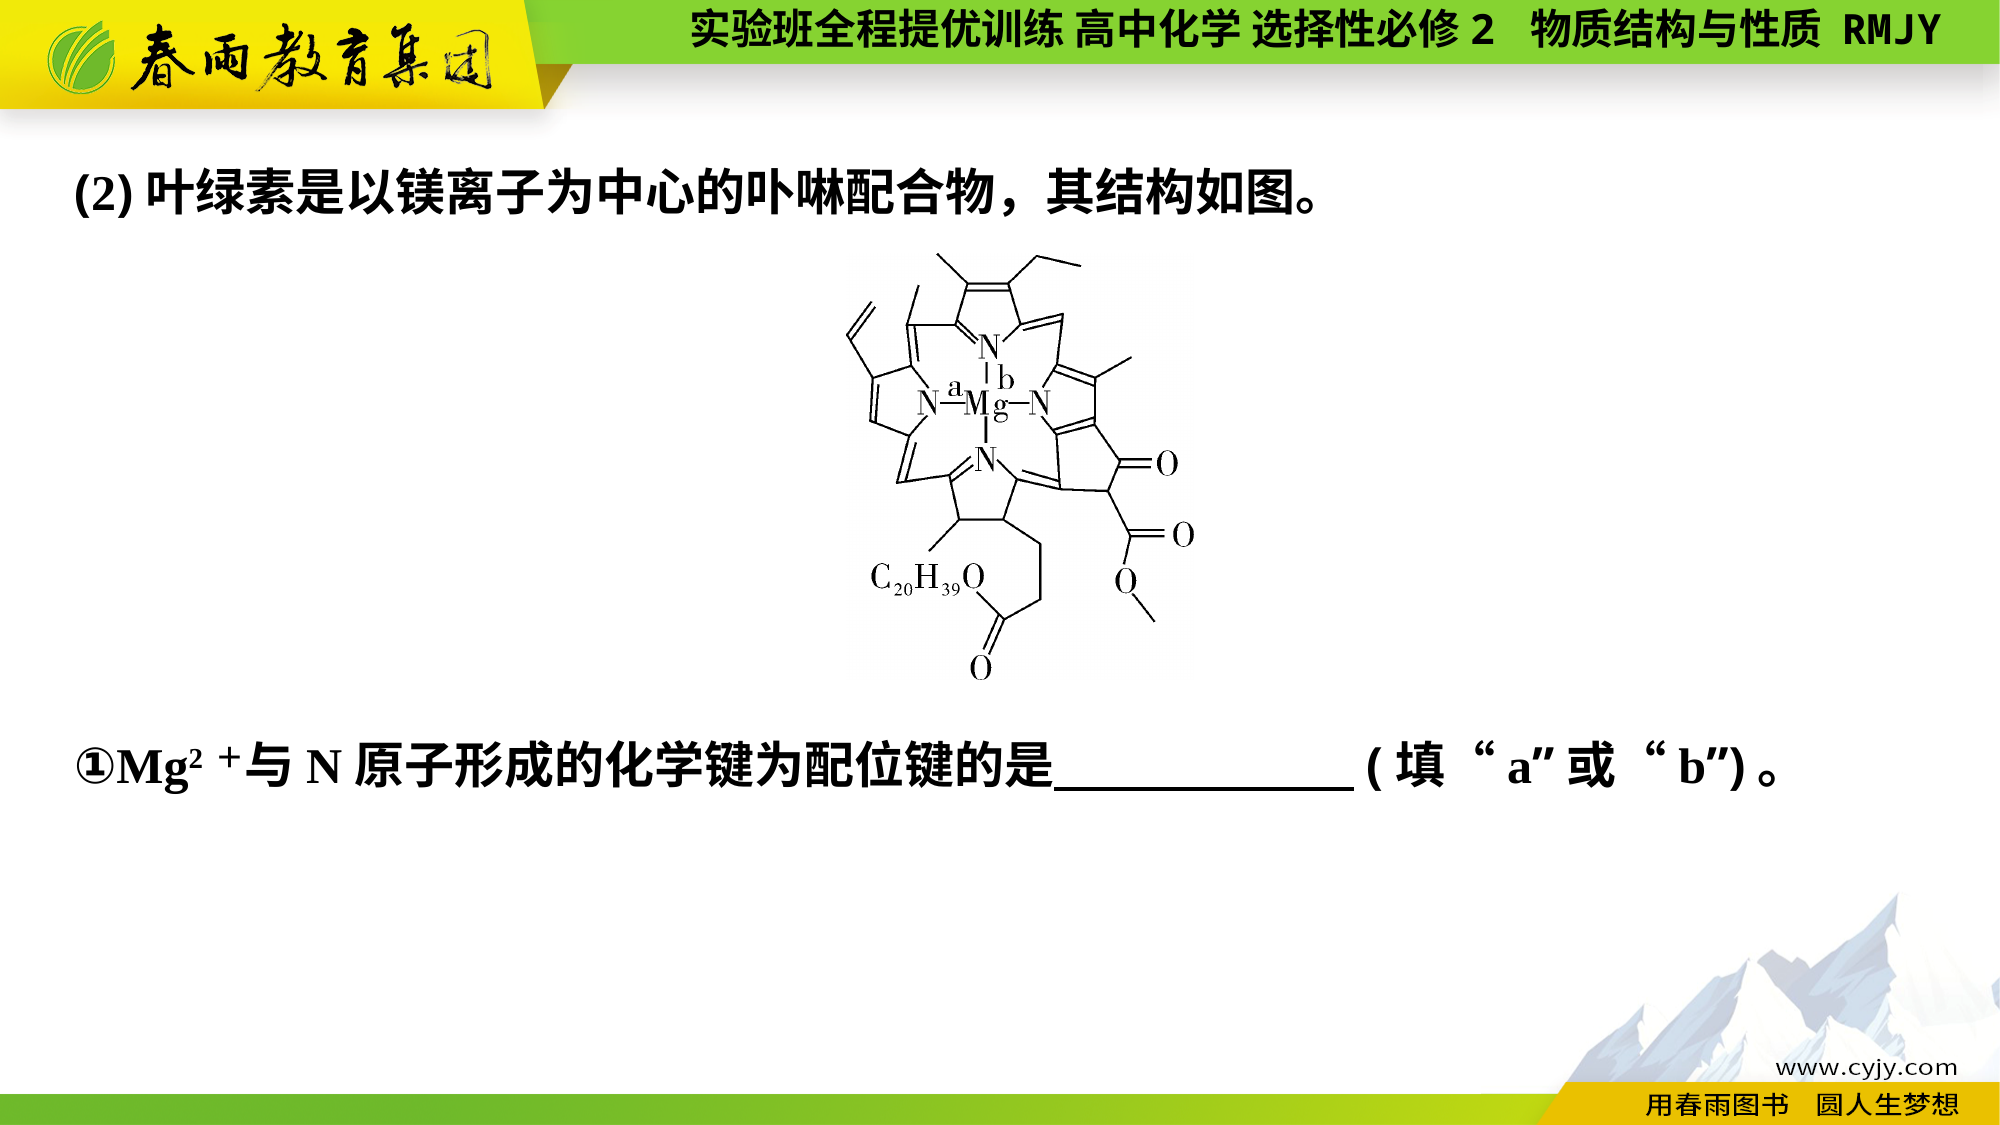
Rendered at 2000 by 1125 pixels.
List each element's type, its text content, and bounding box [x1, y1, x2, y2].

list (2)叶绿素是以镁离子为中心的卟啉配合物，其结构如图。 ①Mg2＋与N原子形成的化学键为配位键的是 (填“a”或“b”)。 [59, 122, 1944, 808]
picture [0, 0, 2000, 1125]
